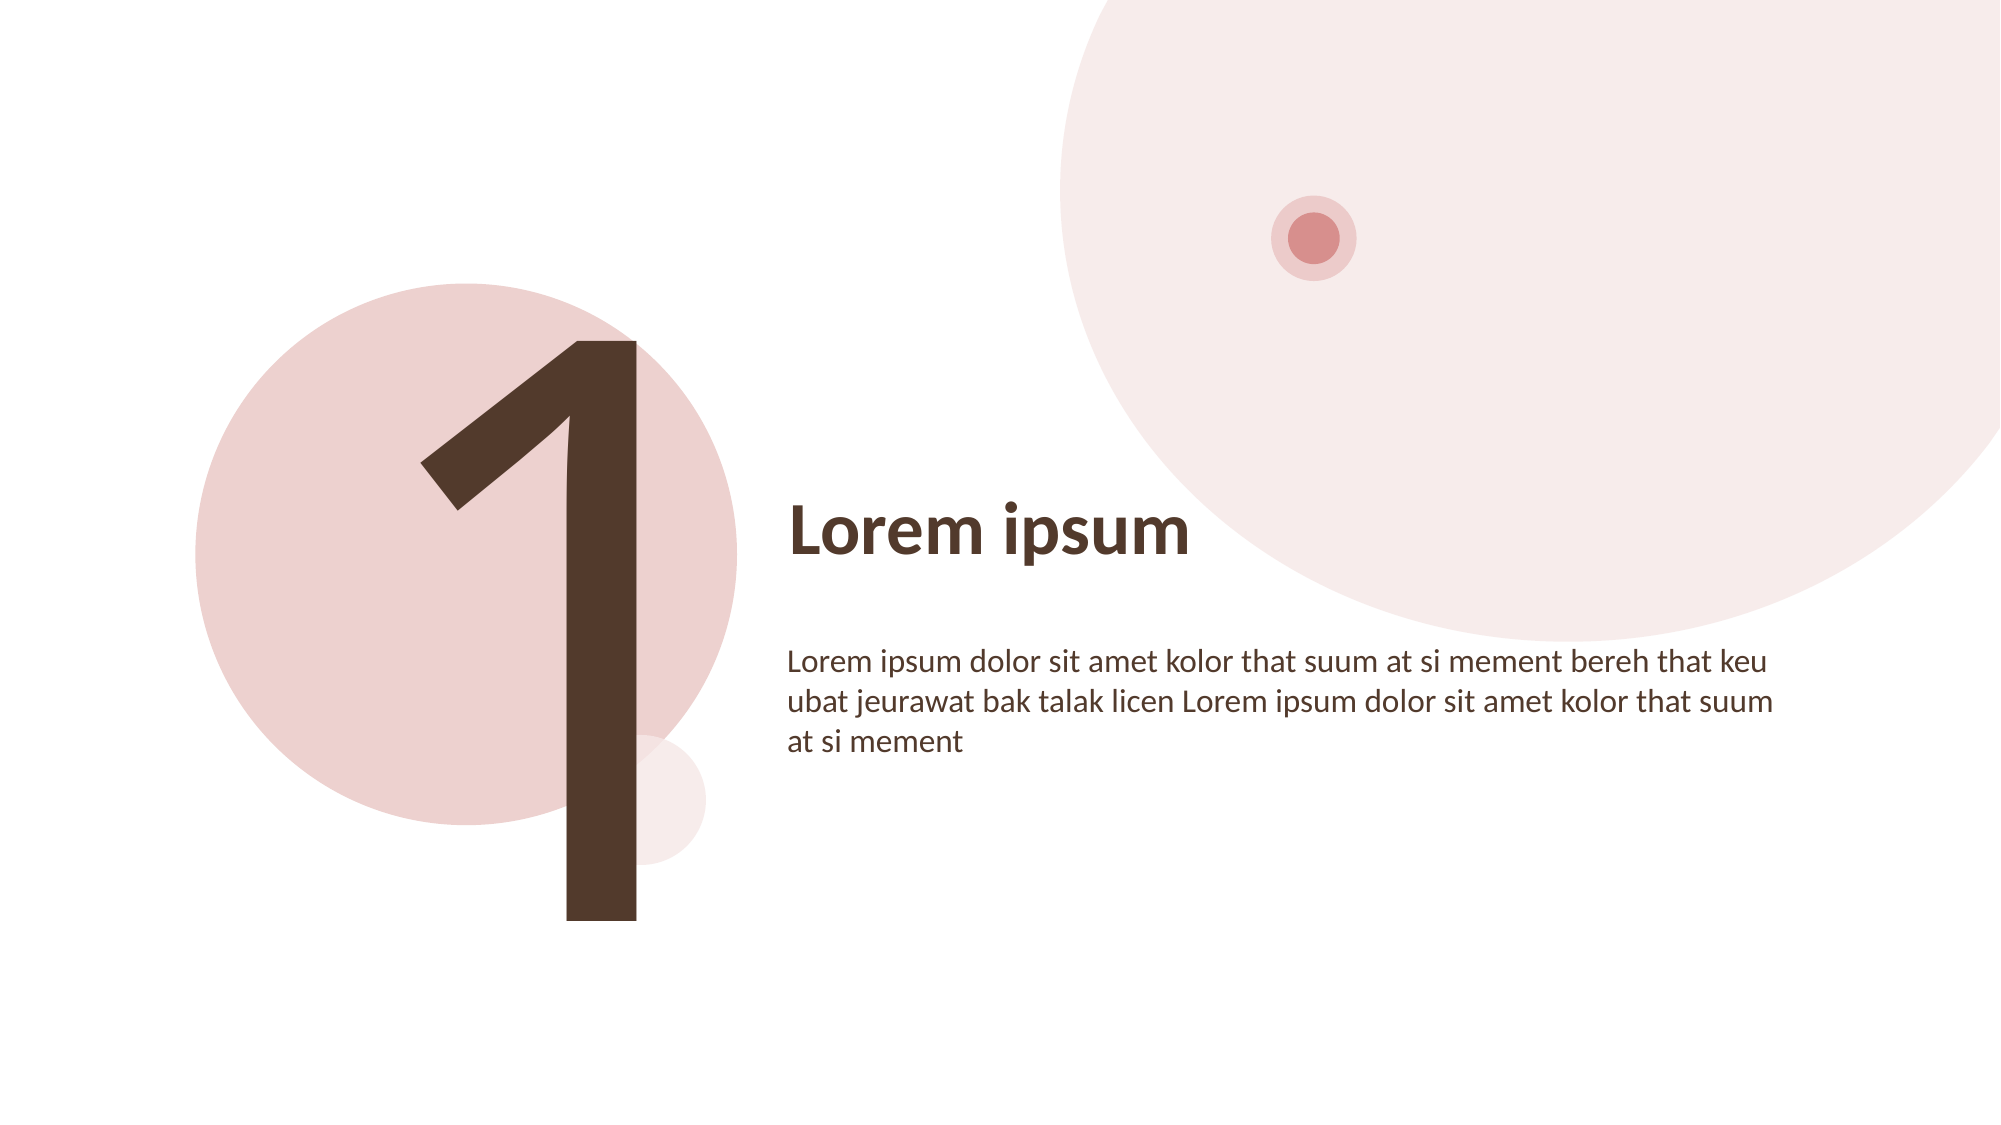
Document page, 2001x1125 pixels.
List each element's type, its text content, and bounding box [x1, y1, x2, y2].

text_box [1059, 0, 2000, 643]
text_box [1271, 195, 1357, 282]
text_box Lorem ipsum dolor sit amet kolor that suum at si mement bereh that keu ubat jeurawat bak talak licen Lorem ipsum dolor sit amet kolor that suum at si mement [772, 631, 1809, 767]
text_box Lorem ipsum [775, 472, 1207, 577]
text_box [194, 282, 739, 826]
text_box 1 [334, 339, 491, 855]
text_box [574, 733, 707, 867]
